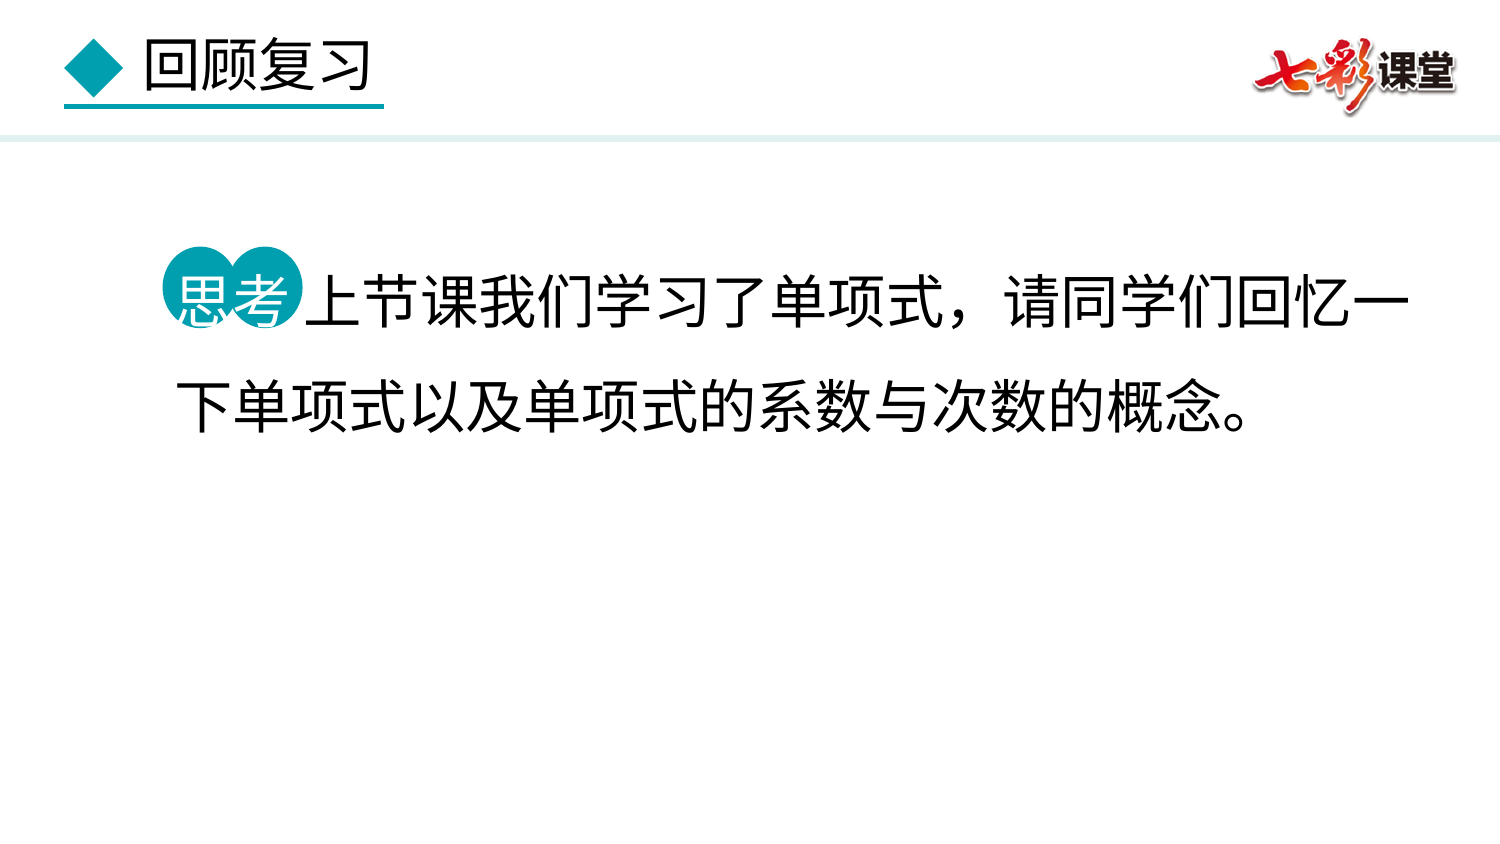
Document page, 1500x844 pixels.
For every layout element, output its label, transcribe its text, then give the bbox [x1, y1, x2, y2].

text_box 思考 上节课我们学习了单项式，请同学们回忆一下单项式以及单项式的系数与次数的概念。 [159, 222, 1445, 426]
picture [1249, 32, 1461, 118]
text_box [162, 246, 303, 329]
